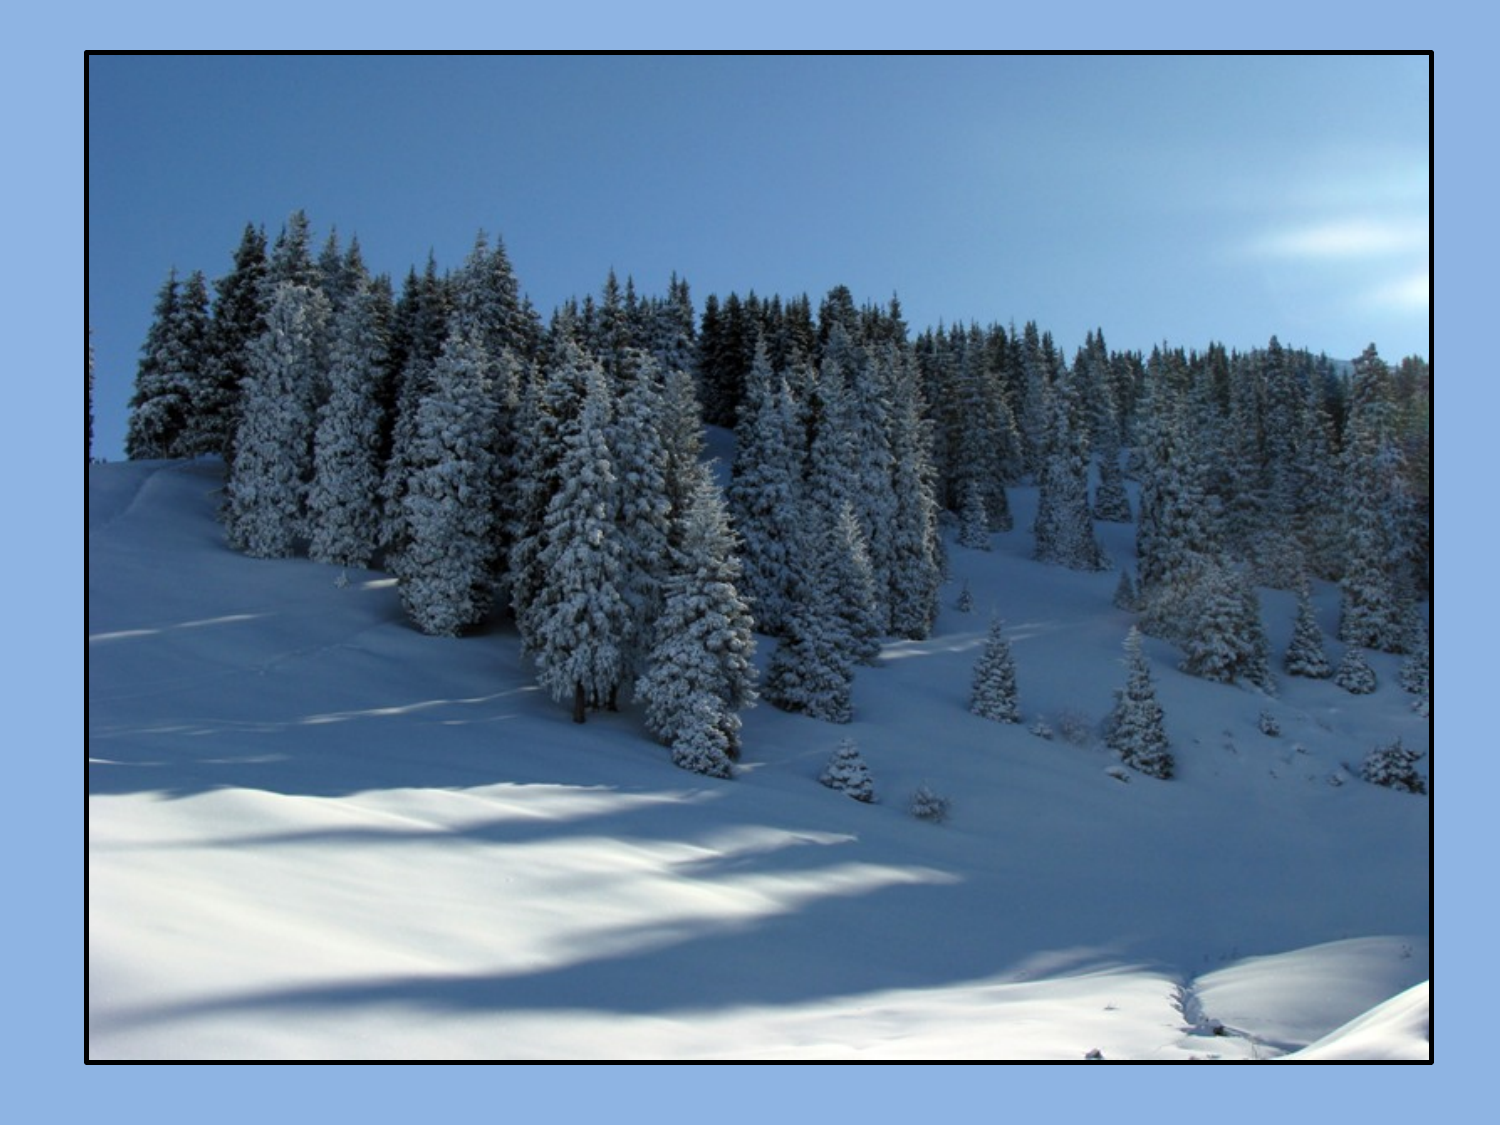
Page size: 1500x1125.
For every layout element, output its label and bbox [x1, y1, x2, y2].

picture [88, 54, 1430, 1061]
